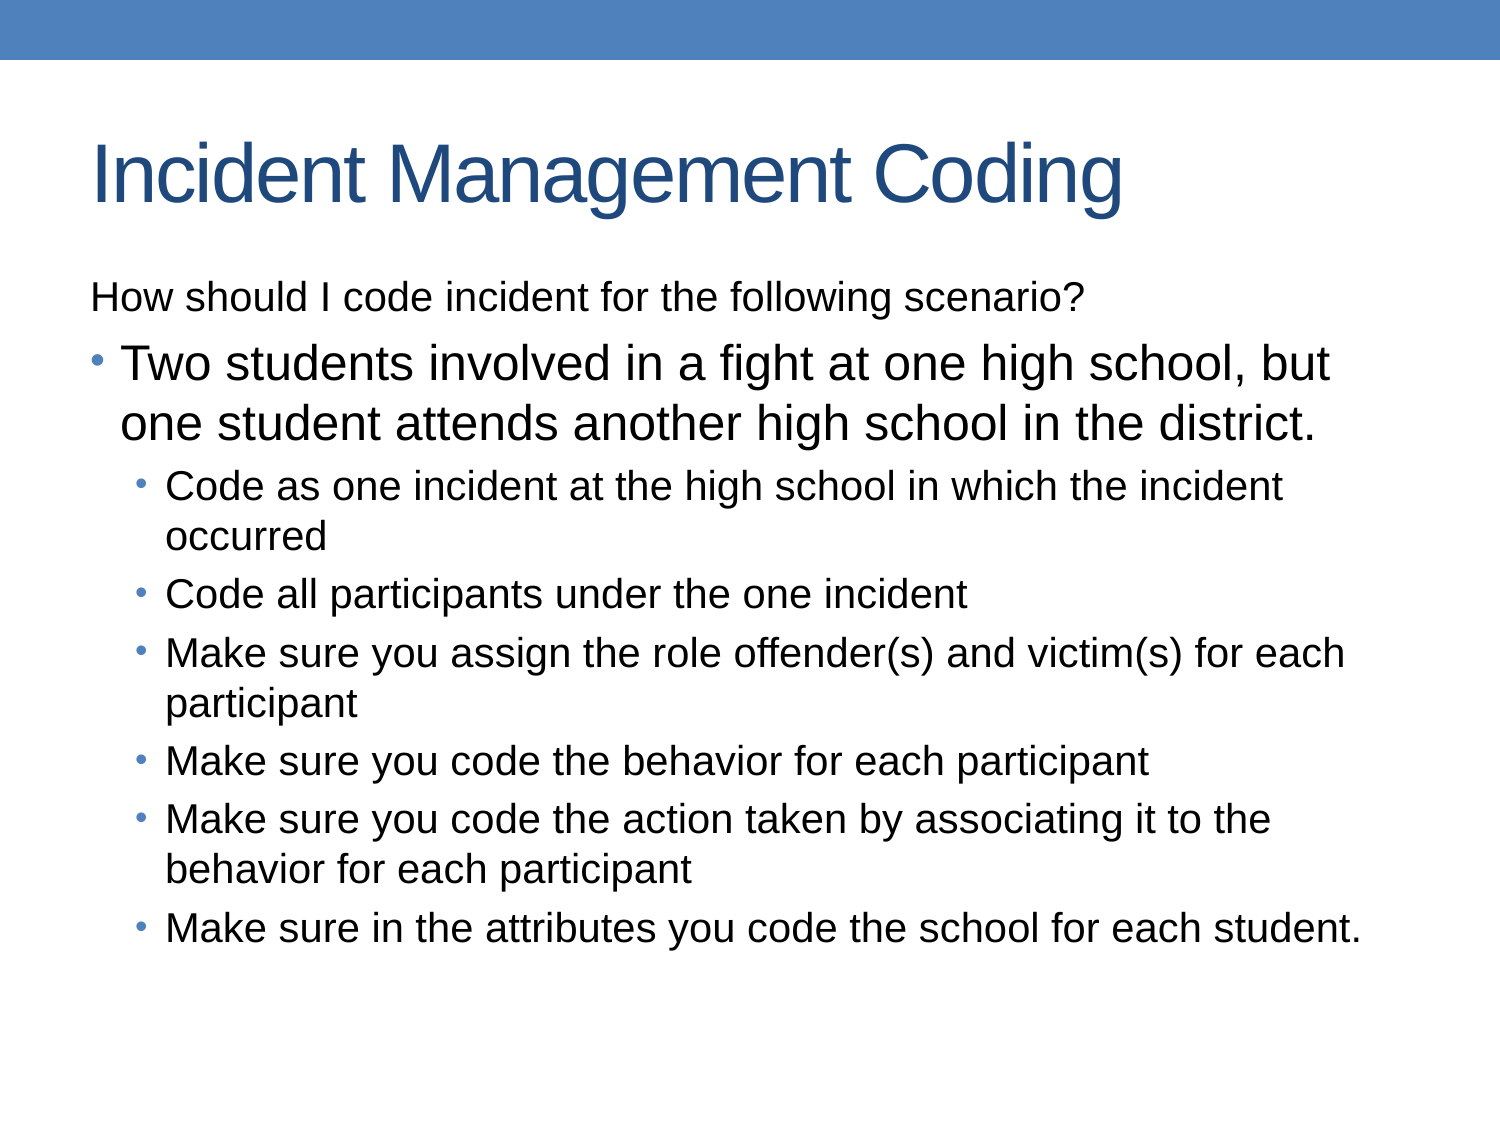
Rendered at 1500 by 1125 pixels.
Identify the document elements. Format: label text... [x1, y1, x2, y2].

list How should I code incident for the following scenario? Two students involved in a fight at one high school, but one student attends another high school in the district. Code as one incident at the high school in which the incident occurred Code all participants under the one incident Make sure you assign the role offender(s) and victim(s) for each participant Make sure you code the behavior for each participant Make sure you code the action taken by associating it to the behavior for each participant Make sure in the attributes you code the school for each student. [75, 262, 1425, 1063]
title Incident Management Coding [75, 87, 1425, 250]
